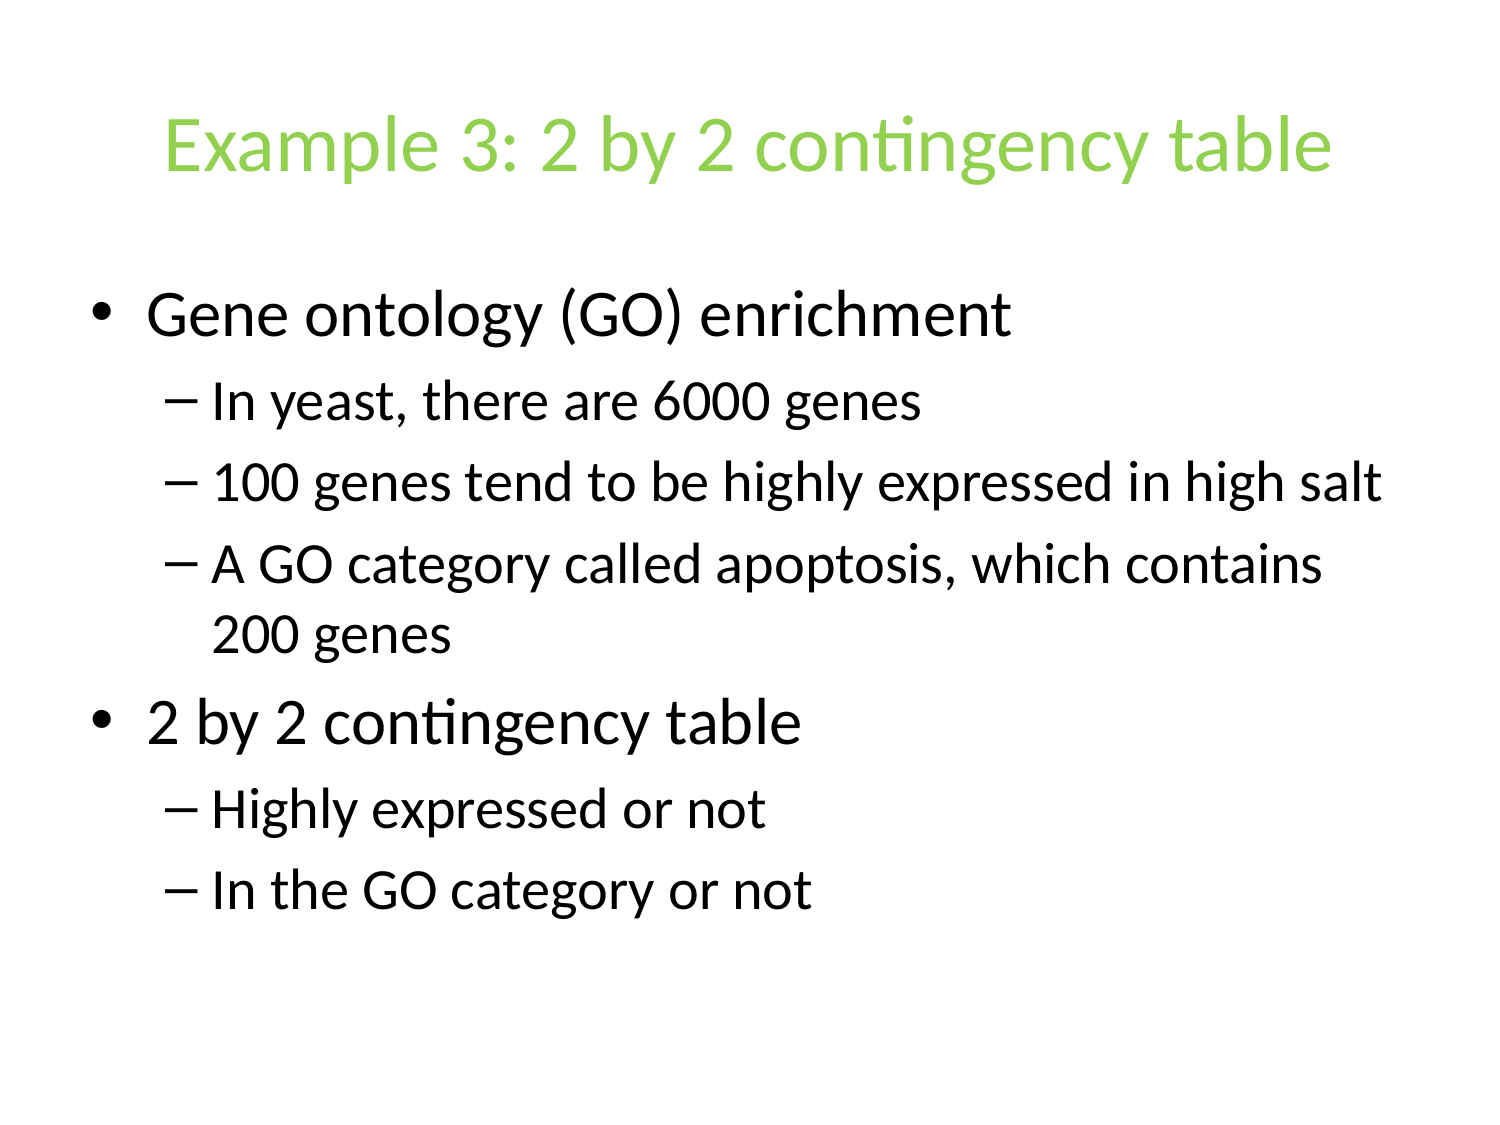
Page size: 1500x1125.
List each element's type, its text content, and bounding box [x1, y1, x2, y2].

list Gene ontology (GO) enrichment In yeast, there are 6000 genes 100 genes tend to be highly expressed in high salt A GO category called apoptosis, which contains 200 genes 2 by 2 contingency table Highly expressed or not In the GO category or not [75, 262, 1425, 1005]
title Example 3: 2 by 2 contingency table [75, 45, 1425, 233]
